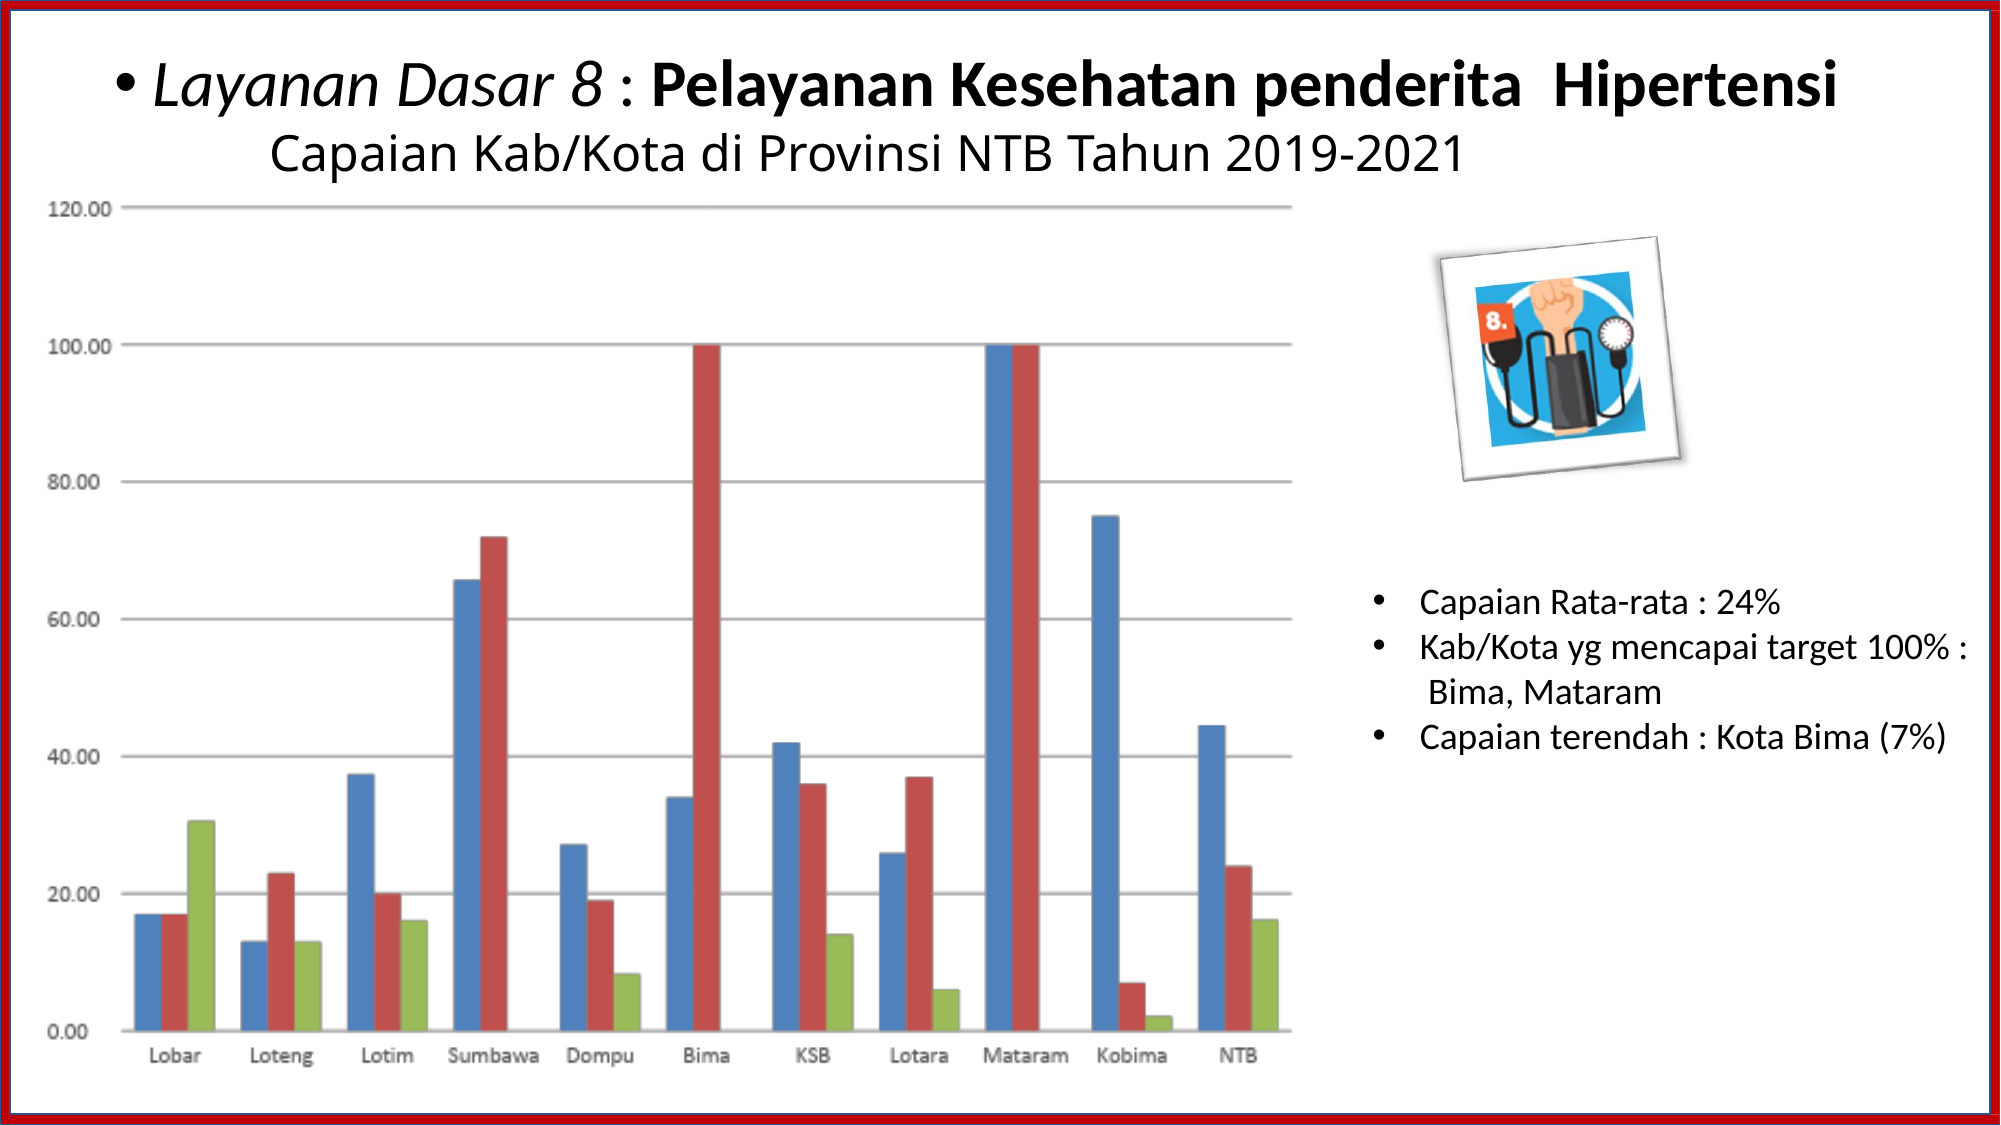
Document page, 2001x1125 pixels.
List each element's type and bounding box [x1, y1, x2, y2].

picture [27, 187, 1313, 1089]
text_box [0, 0, 2000, 1125]
